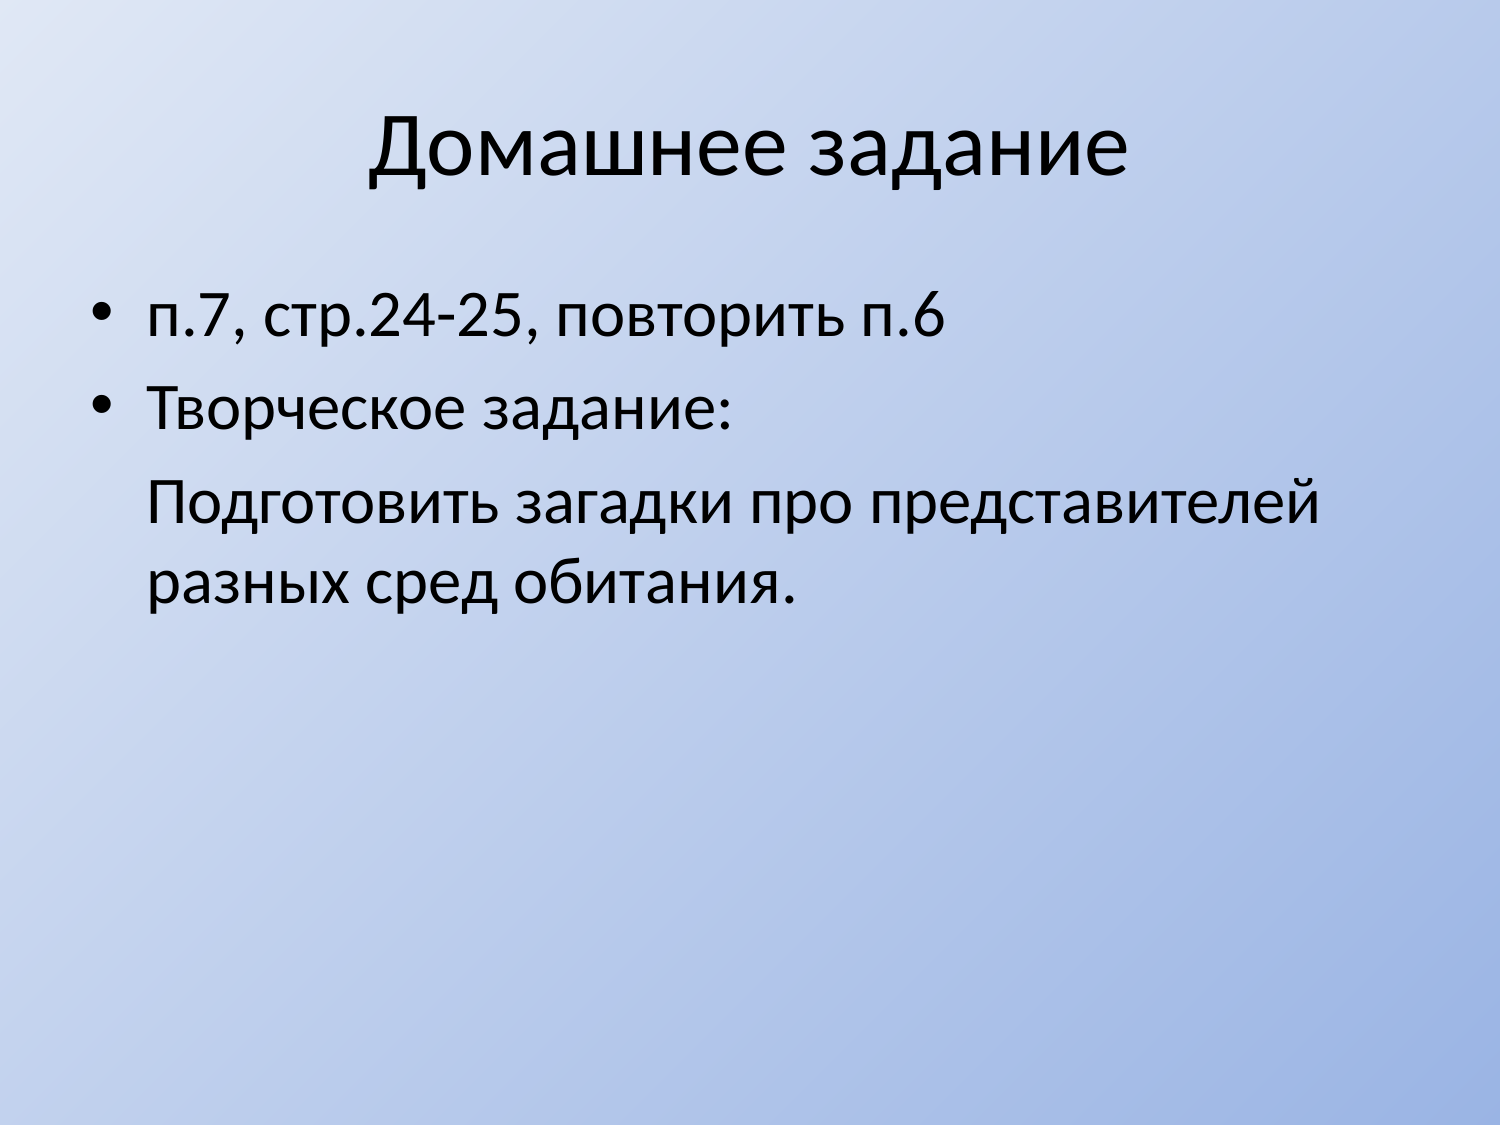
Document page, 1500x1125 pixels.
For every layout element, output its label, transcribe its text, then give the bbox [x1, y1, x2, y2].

title Домашнее задание [75, 45, 1425, 233]
list п.7, стр.24-25, повторить п.6 Творческое задание: Подготовить загадки про представителей разных сред обитания. [75, 262, 1425, 1005]
